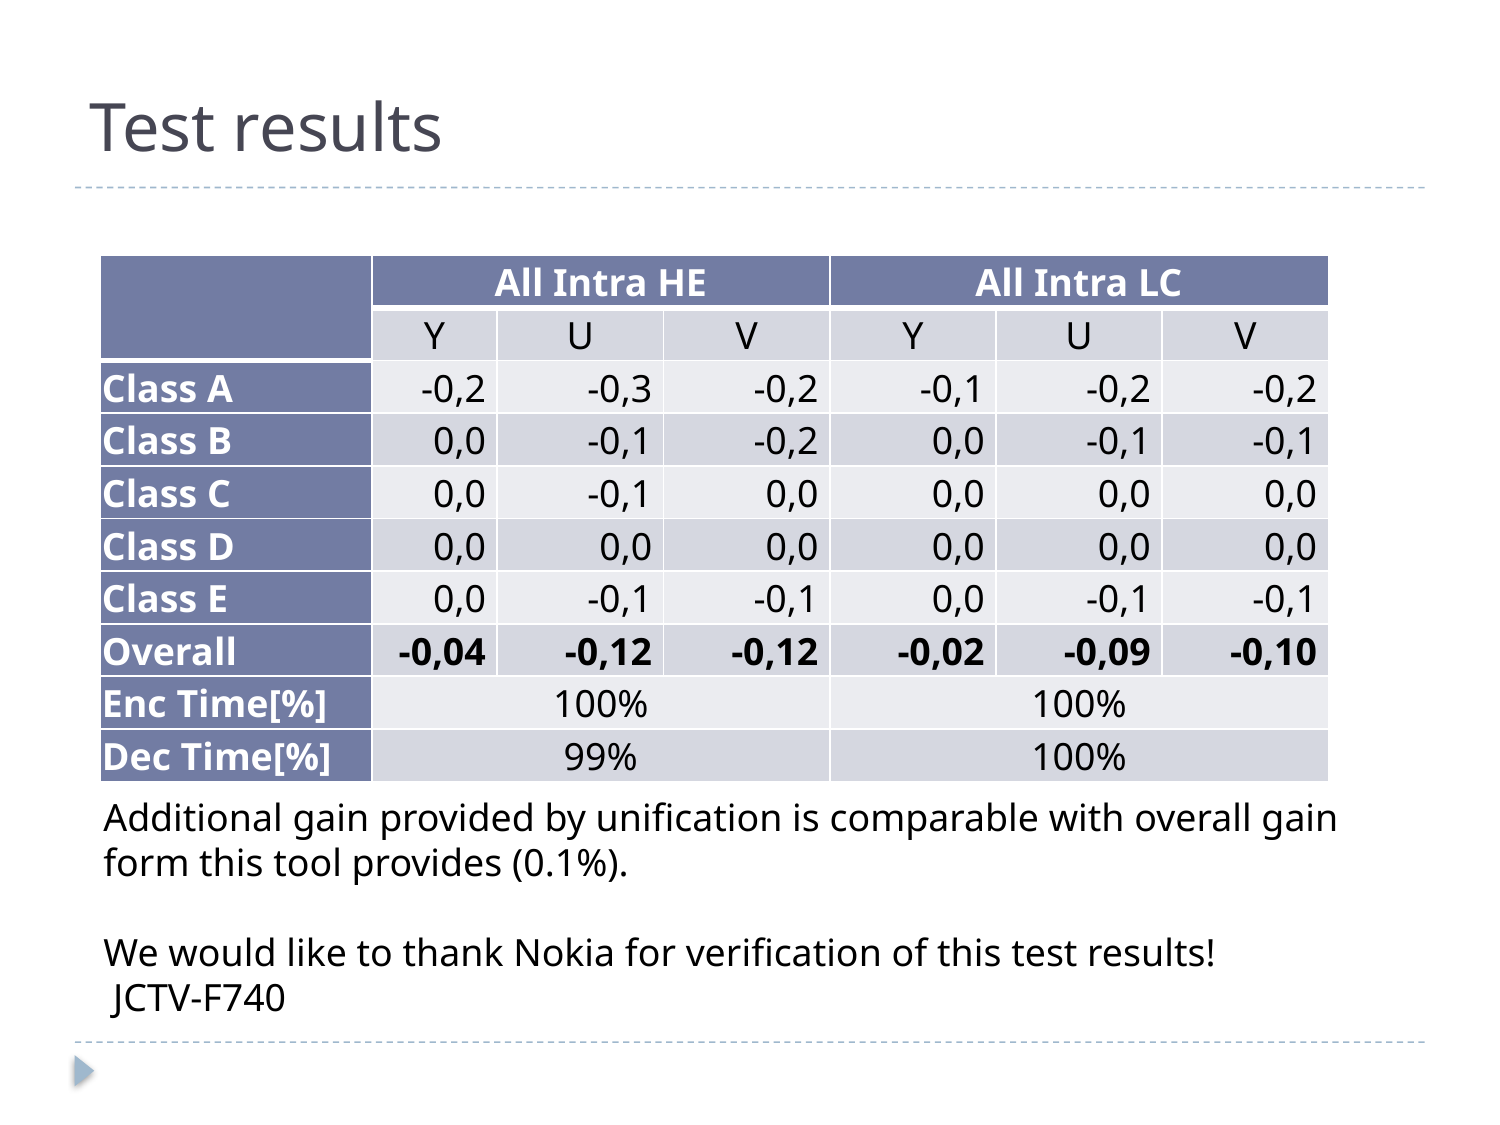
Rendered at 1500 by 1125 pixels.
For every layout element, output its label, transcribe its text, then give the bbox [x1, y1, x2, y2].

table_cell -0,10 [1163, 625, 1328, 675]
table_cell 0,0 [373, 467, 496, 518]
table_cell -0,2 [664, 414, 829, 465]
table_cell -0,1 [498, 467, 663, 518]
table_cell -0,2 [1163, 361, 1328, 412]
table_cell 0,0 [831, 572, 995, 623]
table_cell 100% [831, 677, 1328, 728]
table_cell 0,0 [664, 519, 829, 570]
table_cell -0,2 [664, 361, 829, 412]
table_cell U [997, 311, 1161, 360]
table_cell -0,02 [831, 625, 995, 675]
table_cell 0,0 [373, 572, 496, 623]
table_cell -0,2 [373, 361, 496, 412]
table_cell -0,1 [498, 414, 663, 465]
table_cell -0,3 [498, 361, 663, 412]
table_cell 0,0 [831, 467, 995, 518]
table_cell 99% [373, 730, 829, 781]
table_cell Class D [101, 519, 371, 570]
table_cell -0,12 [498, 625, 663, 675]
table_cell Dec Time[%] [101, 730, 371, 781]
table_cell Y [831, 311, 995, 360]
table_cell 0,0 [997, 519, 1161, 570]
table_cell V [1163, 311, 1328, 360]
table_header All Intra LC [831, 256, 1328, 305]
table_cell 0,0 [373, 519, 496, 570]
table_cell -0,09 [997, 625, 1161, 675]
table_cell -0,12 [664, 625, 829, 675]
table_cell 0,0 [831, 414, 995, 465]
table_cell -0,1 [831, 361, 995, 412]
table_header All Intra HE [373, 256, 829, 305]
table_cell 100% [831, 730, 1328, 781]
table_cell 0,0 [831, 519, 995, 570]
table_cell -0,1 [1163, 414, 1328, 465]
table_cell -0,1 [664, 572, 829, 623]
table_cell Class A [101, 363, 371, 412]
table_cell 0,0 [498, 519, 663, 570]
table_cell 0,0 [1163, 467, 1328, 518]
table_cell -0,2 [997, 361, 1161, 412]
table_cell U [498, 311, 663, 360]
table_cell -0,04 [373, 625, 496, 675]
table_cell -0,1 [997, 572, 1161, 623]
table_cell 0,0 [1163, 519, 1328, 570]
table_header [101, 256, 371, 358]
table_cell Class E [101, 572, 371, 623]
table_cell Y [373, 311, 496, 360]
table_cell -0,1 [1163, 572, 1328, 623]
table_cell -0,1 [997, 414, 1161, 465]
table_cell Enc Time[%] [101, 677, 371, 728]
table_cell 100% [373, 677, 829, 728]
title Test results [75, 24, 1425, 173]
text_box Additional gain provided by unification is comparable with overall gain form this tool provides (0.1%). We would like to thank Nokia for verification of this test results! JCTV-F740 [88, 786, 1424, 1072]
table_cell Overall [101, 625, 371, 675]
table_cell Class B [101, 414, 371, 465]
table_cell V [664, 311, 829, 360]
table_cell 0,0 [373, 414, 496, 465]
table_cell -0,1 [498, 572, 663, 623]
table_cell Class C [101, 467, 371, 518]
table_cell 0,0 [664, 467, 829, 518]
table_cell 0,0 [997, 467, 1161, 518]
